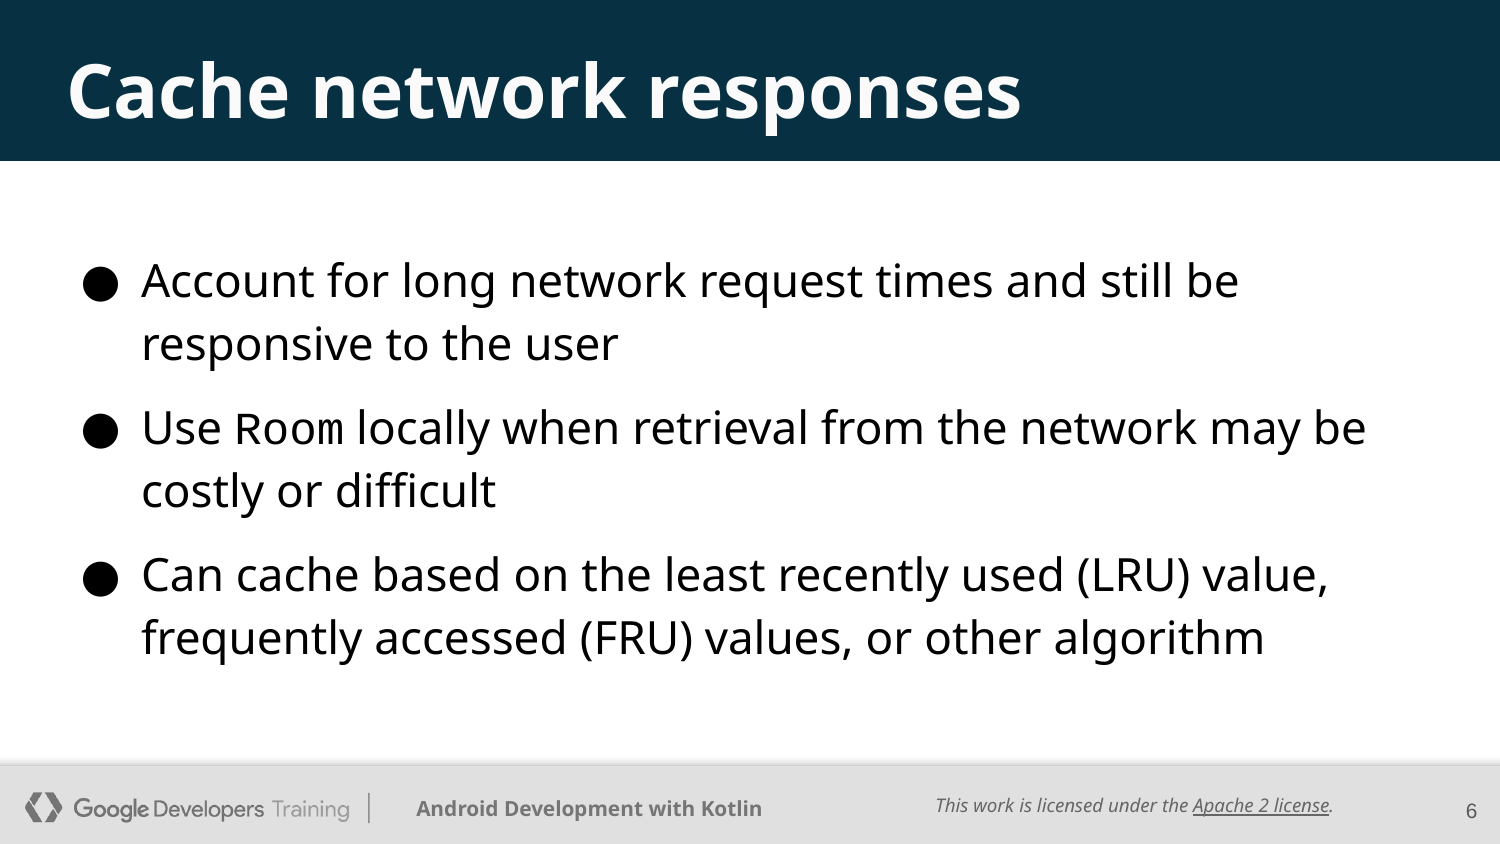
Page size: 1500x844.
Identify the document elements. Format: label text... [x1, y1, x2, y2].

list Account for long network request times and still be responsive to the user Use Room locally when retrieval from the network may be costly or difficult Can cache based on the least recently used (LRU) value, frequently accessed (FRU) values, or other algorithm [51, 228, 1449, 726]
picture [0, 161, 1500, 844]
title Cache network responses [51, 28, 1449, 122]
slide_number ‹#› [1402, 777, 1493, 842]
